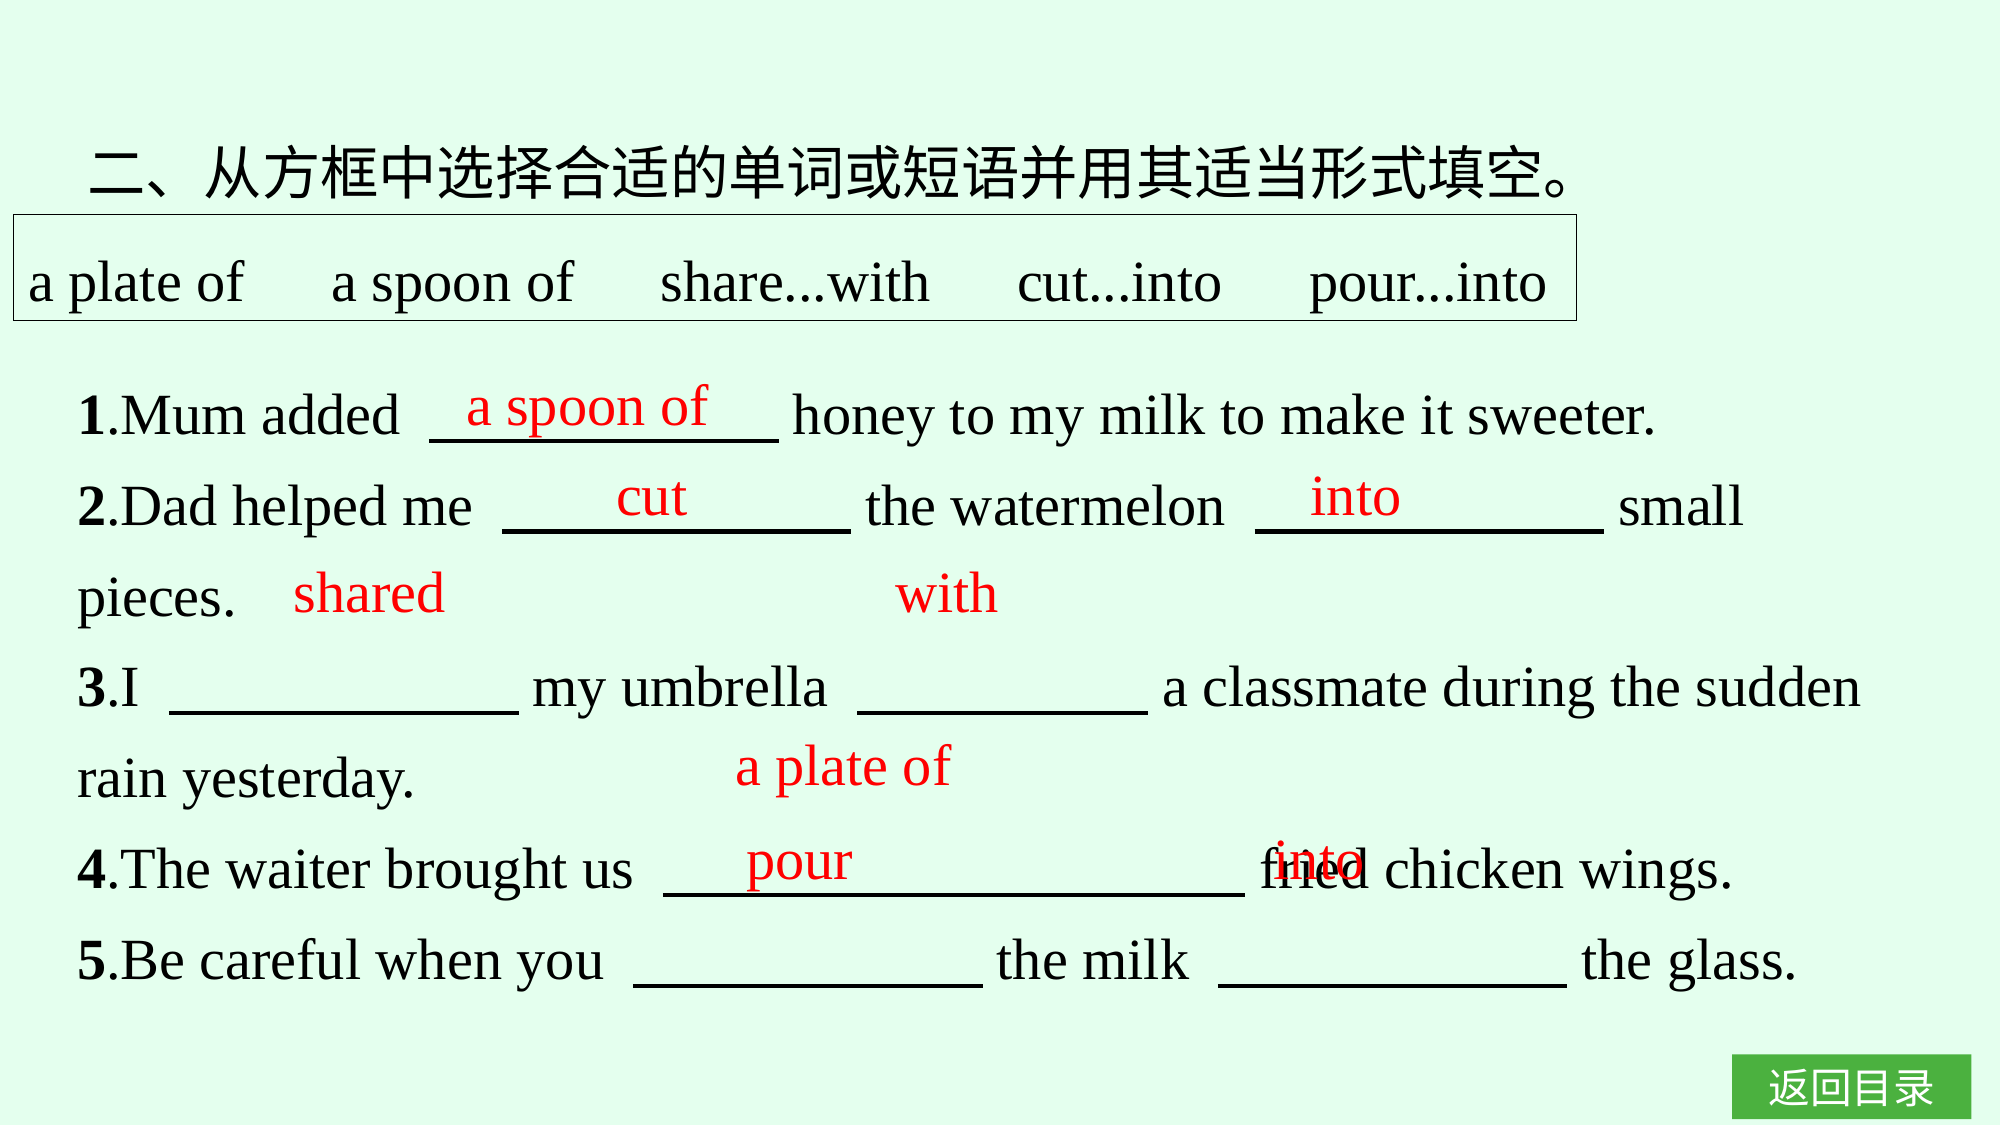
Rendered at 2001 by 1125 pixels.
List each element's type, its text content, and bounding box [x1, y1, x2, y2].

text_box a plate of [720, 706, 1039, 805]
text_box cut into [601, 435, 1417, 535]
text_box a spoon of [451, 345, 725, 445]
text_box 1.Mum added honey to my milk to make it sweeter. 2.Dad helped me the watermelon small pieces. 3.I my umbrella a classmate during the sudden rain yesterday. 4.The waiter brought us fried chicken wings. 5.Be careful when you the milk the glass. [62, 347, 1938, 999]
text_box shared with [278, 533, 1014, 632]
text_box pour into [731, 800, 1380, 899]
text_box a plate of a spoon of share...with cut...into pour...into [13, 214, 1577, 321]
text_box 二、从方框中选择合适的单词或短语并用其适当形式填空。 [72, 107, 1631, 214]
